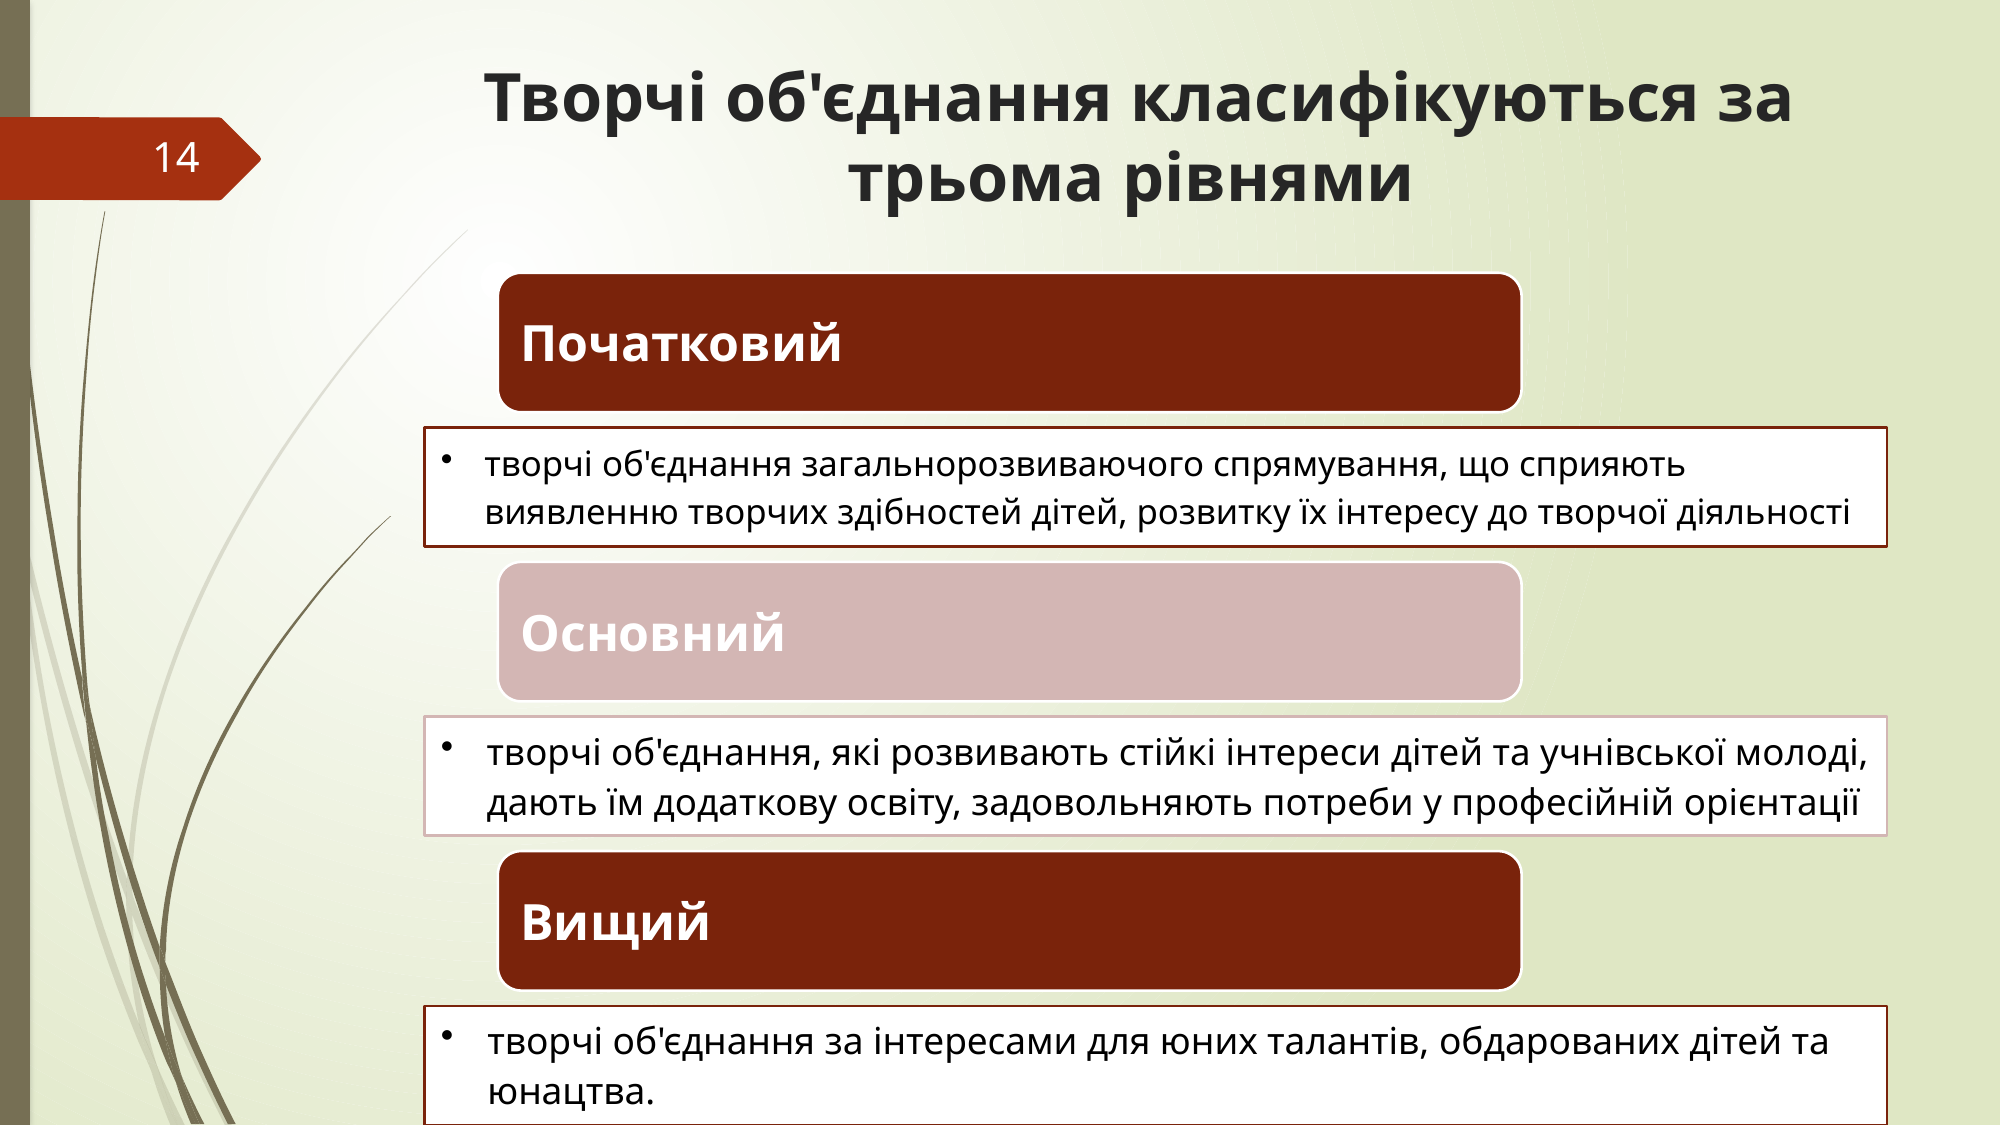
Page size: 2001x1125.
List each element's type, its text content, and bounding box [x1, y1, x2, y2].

slide_number 14 [87, 129, 216, 190]
title Творчі об'єднання класифікуються за трьома рівнями [408, 47, 1871, 258]
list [424, 257, 1888, 1125]
